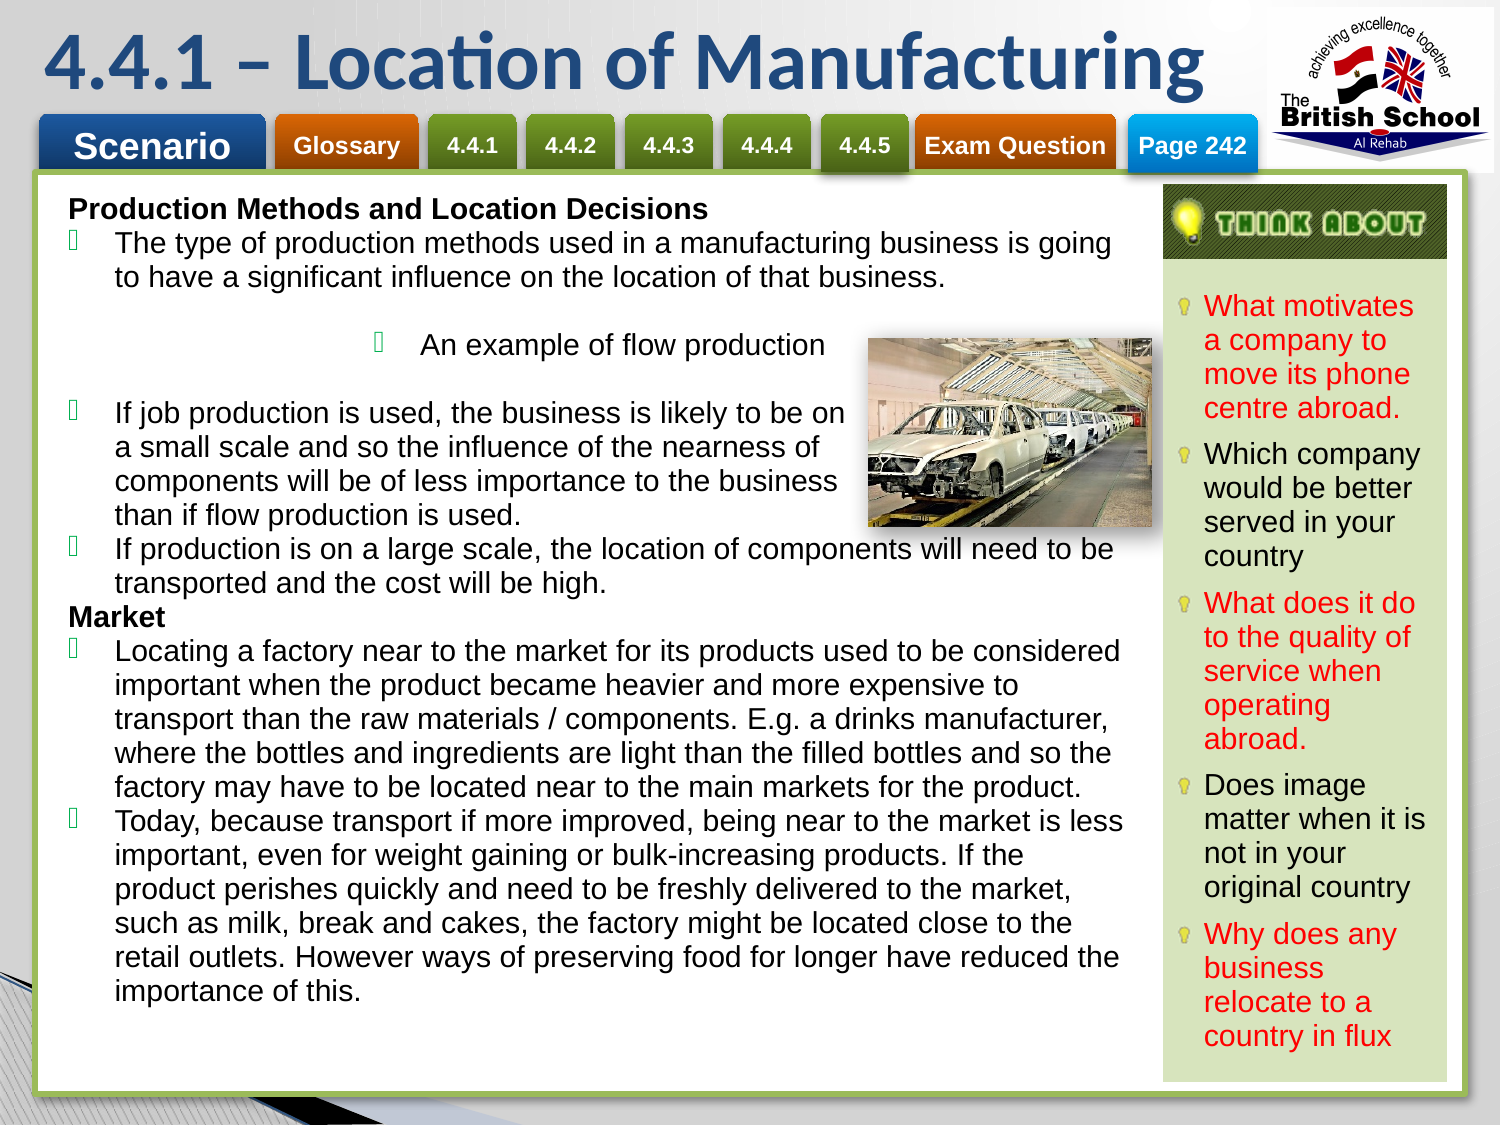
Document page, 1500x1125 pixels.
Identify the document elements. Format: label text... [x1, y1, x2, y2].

picture [1267, 7, 1495, 173]
picture [281, 1114, 303, 1125]
picture [867, 338, 1152, 528]
table_cell What motivates a company to move its phone centre abroad. Which company would be better served in your country What does it do to the quality of service when operating abroad. Does image matter when it is not in your original country Why does any business relocate to a country in flux [1163, 259, 1447, 1082]
picture [1174, 294, 1193, 317]
table_header [1163, 184, 1447, 259]
title 4.4.1 – Location of Manufacturing [29, 0, 1294, 118]
table_header Production Methods and Location Decisions The type of production methods used in a manufacturing business is going to have a significant influence on the location of that business. An example of flow production If job production is used, the business is likely to be on a small scale and so the influence of the nearness of components will be of less importance to the business than if flow production is used. If production is on a large scale, the location of components will need to be transported and the cost will be high. Market Locating a factory near to the market for its products used to be considered important when the product became heavier and more expensive to transport than the raw materials / components. E.g. a drinks manufacturer, where the bottles and ingredients are light than the filled bottles and so the factory may have to be located near to the main markets for the product. Today, because transport if more improved, being near to the market is less important, even for weight gaining or bulk-increasing products. If the product perishes quickly and need to be freshly delivered to the market, such as milk, break and cakes, the factory might be located close to the retail outlets. However ways of preserving food for longer have reduced the importance of this. [53, 184, 1146, 1069]
text_box Page 242 [1127, 114, 1258, 173]
picture [1174, 923, 1193, 945]
picture [1174, 443, 1193, 465]
picture [1174, 774, 1193, 796]
picture [1174, 592, 1193, 614]
picture [1169, 195, 1430, 251]
